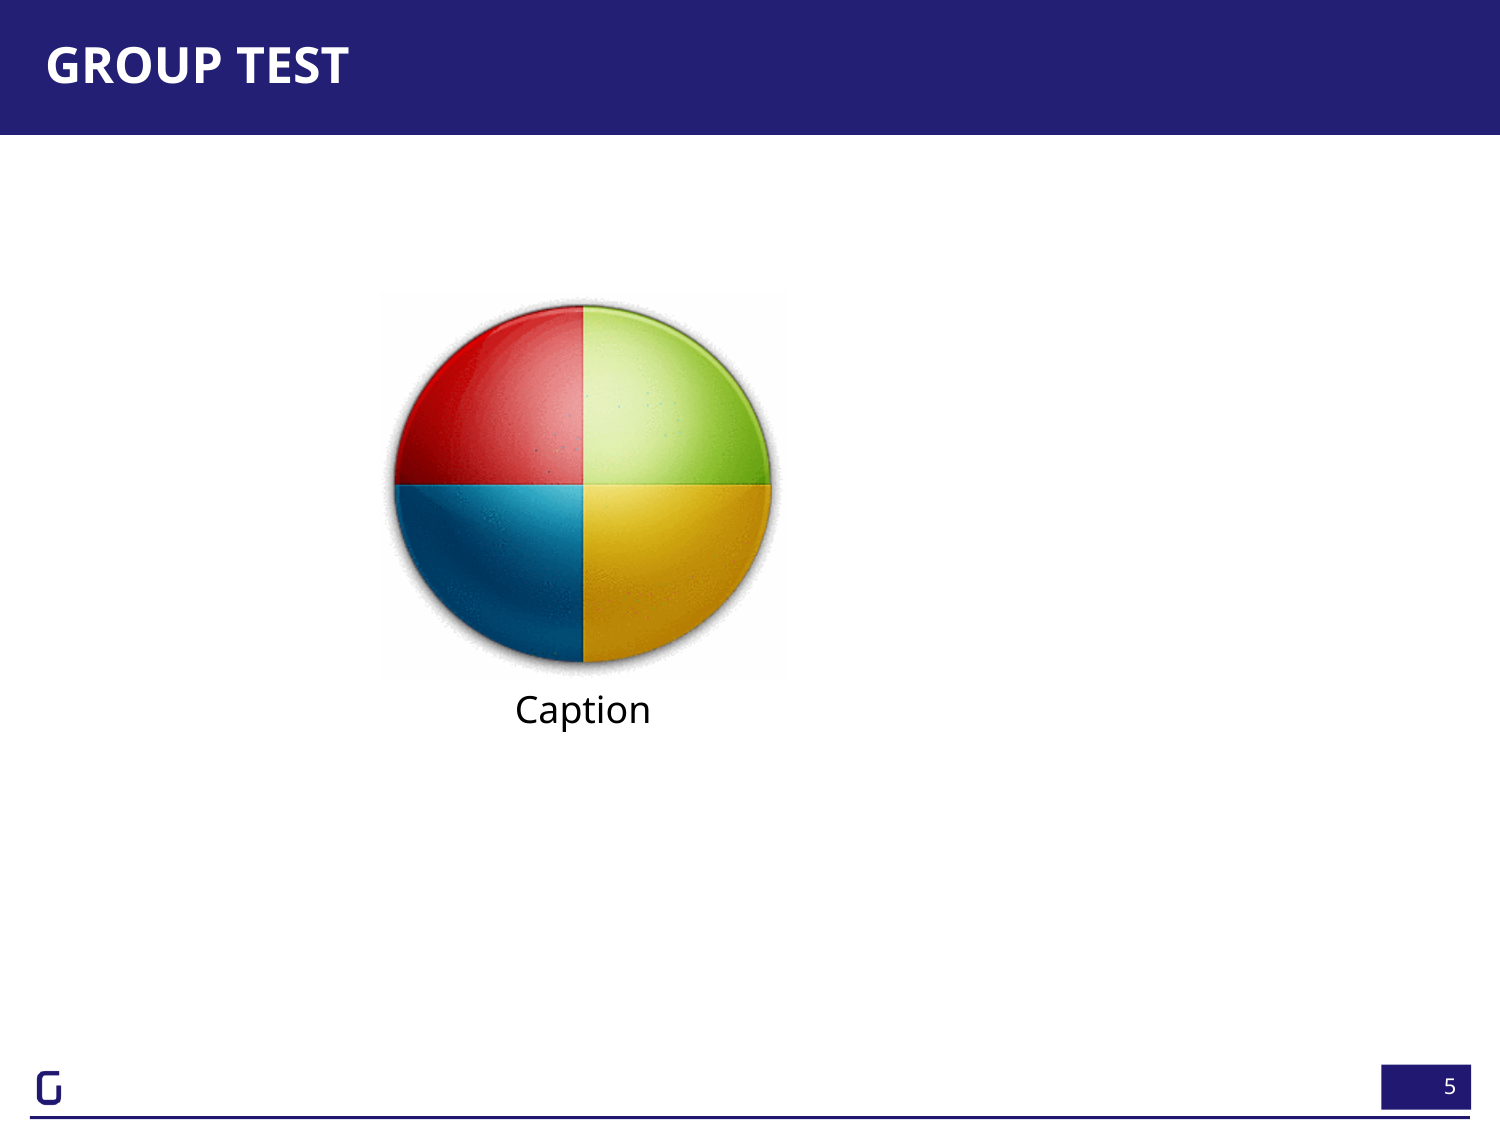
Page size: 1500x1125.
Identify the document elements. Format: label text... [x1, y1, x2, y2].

title Group Test [30, 15, 1470, 120]
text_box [341, 291, 825, 864]
picture [30, 1064, 67, 1110]
